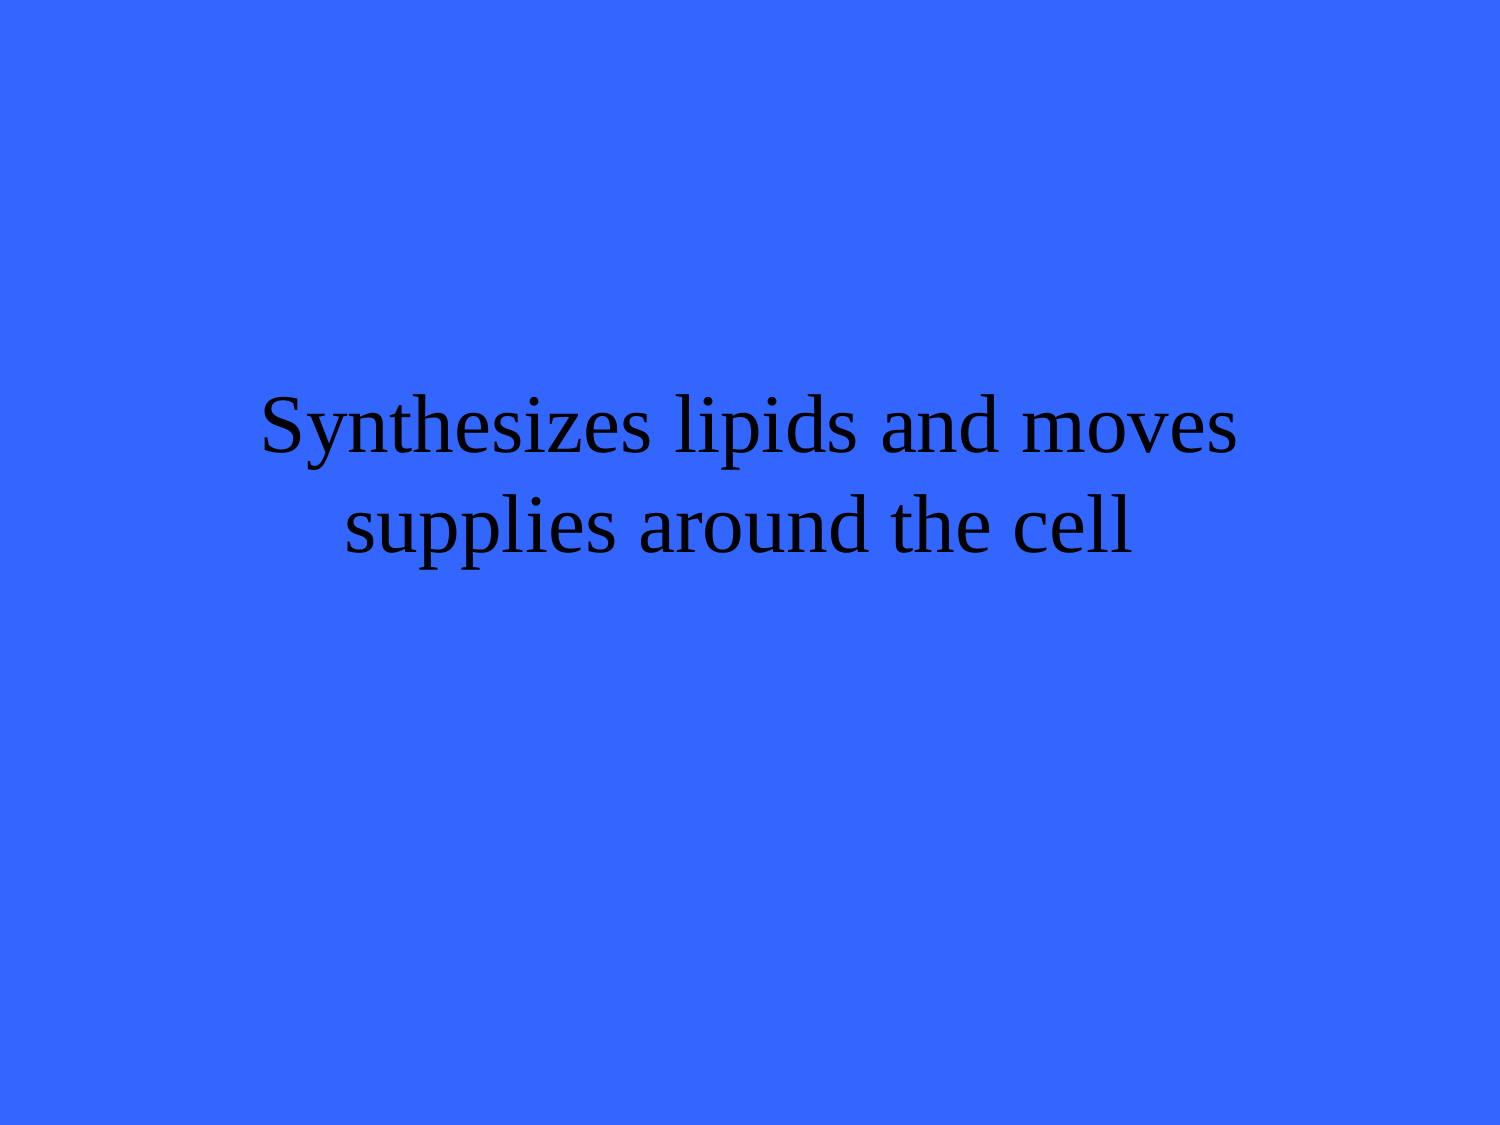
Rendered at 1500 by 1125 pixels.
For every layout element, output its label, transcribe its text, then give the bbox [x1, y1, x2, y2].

title Synthesizes lipids and moves supplies around the cell [112, 375, 1388, 563]
